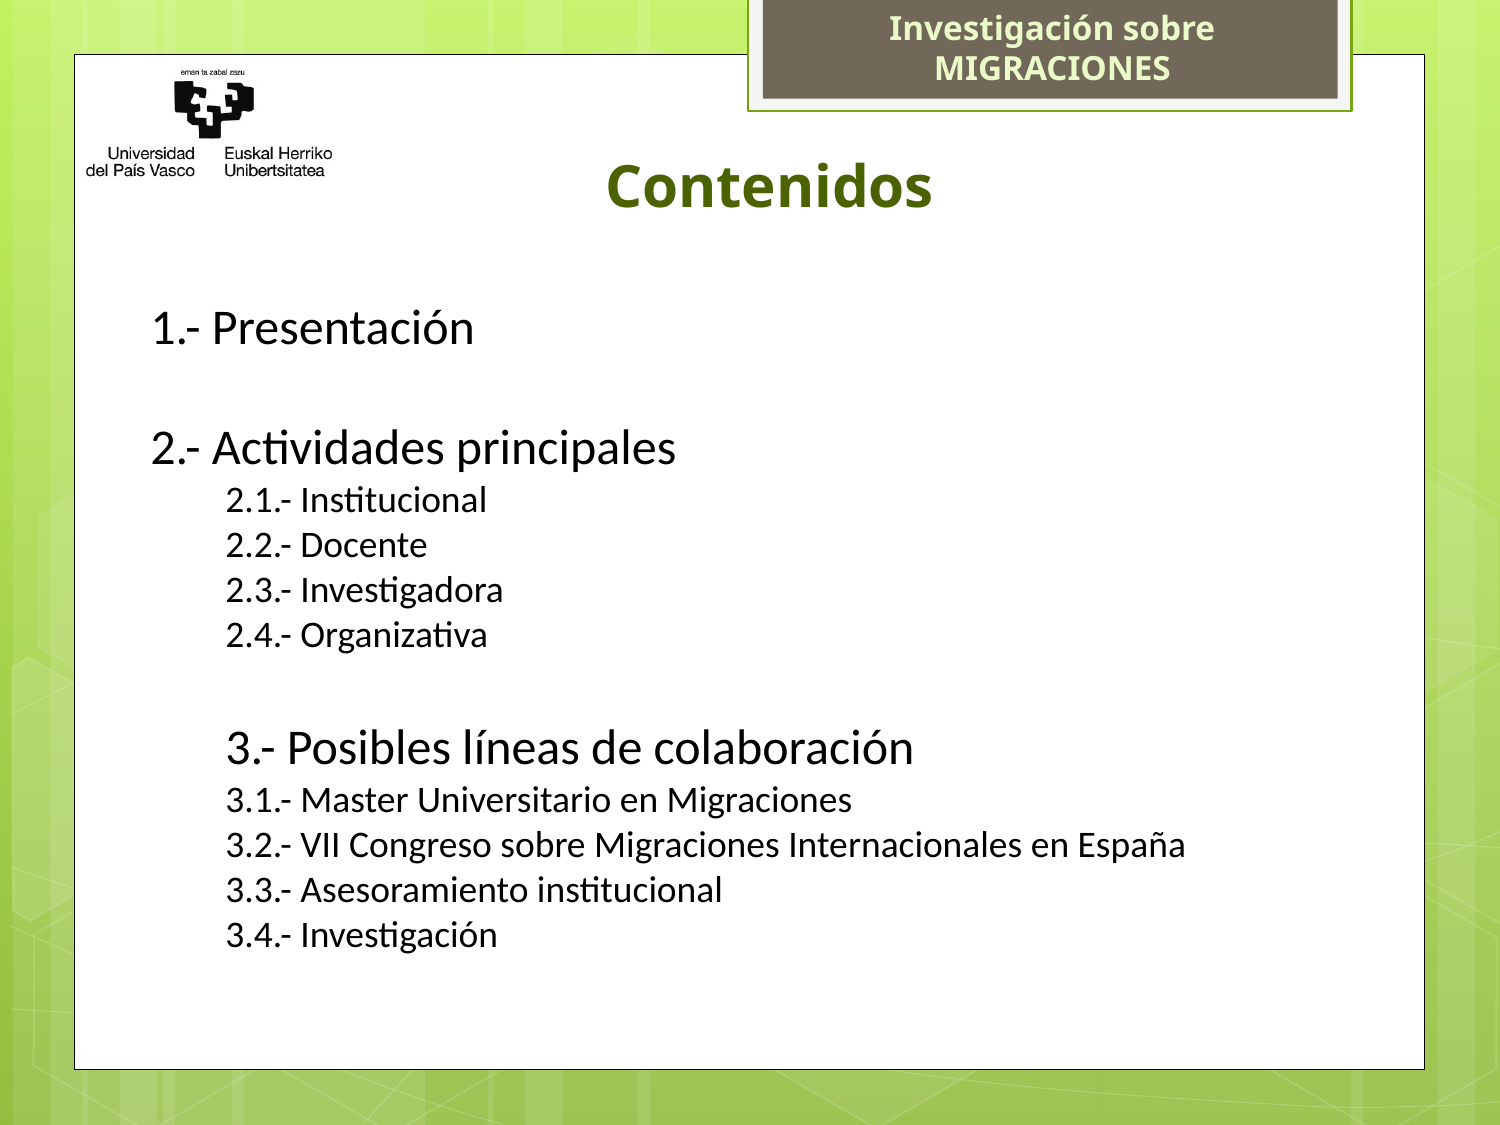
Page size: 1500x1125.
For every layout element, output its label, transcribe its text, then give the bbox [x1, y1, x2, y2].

picture [76, 59, 345, 185]
text_box 1.- Presentación 2.- Actividades principales 2.1.- Institucional 2.2.- Docente 2.3.- Investigadora 2.4.- Organizativa 3.- Posibles líneas de colaboración 3.1.- Master Universitario en Migraciones 3.2.- VII Congreso sobre Migraciones Internacionales en España 3.3.- Asesoramiento institucional 3.4.- Investigación [135, 227, 1353, 963]
text_box Contenidos [430, 141, 1109, 227]
text_box Investigación sobre MIGRACIONES [786, 0, 1319, 95]
